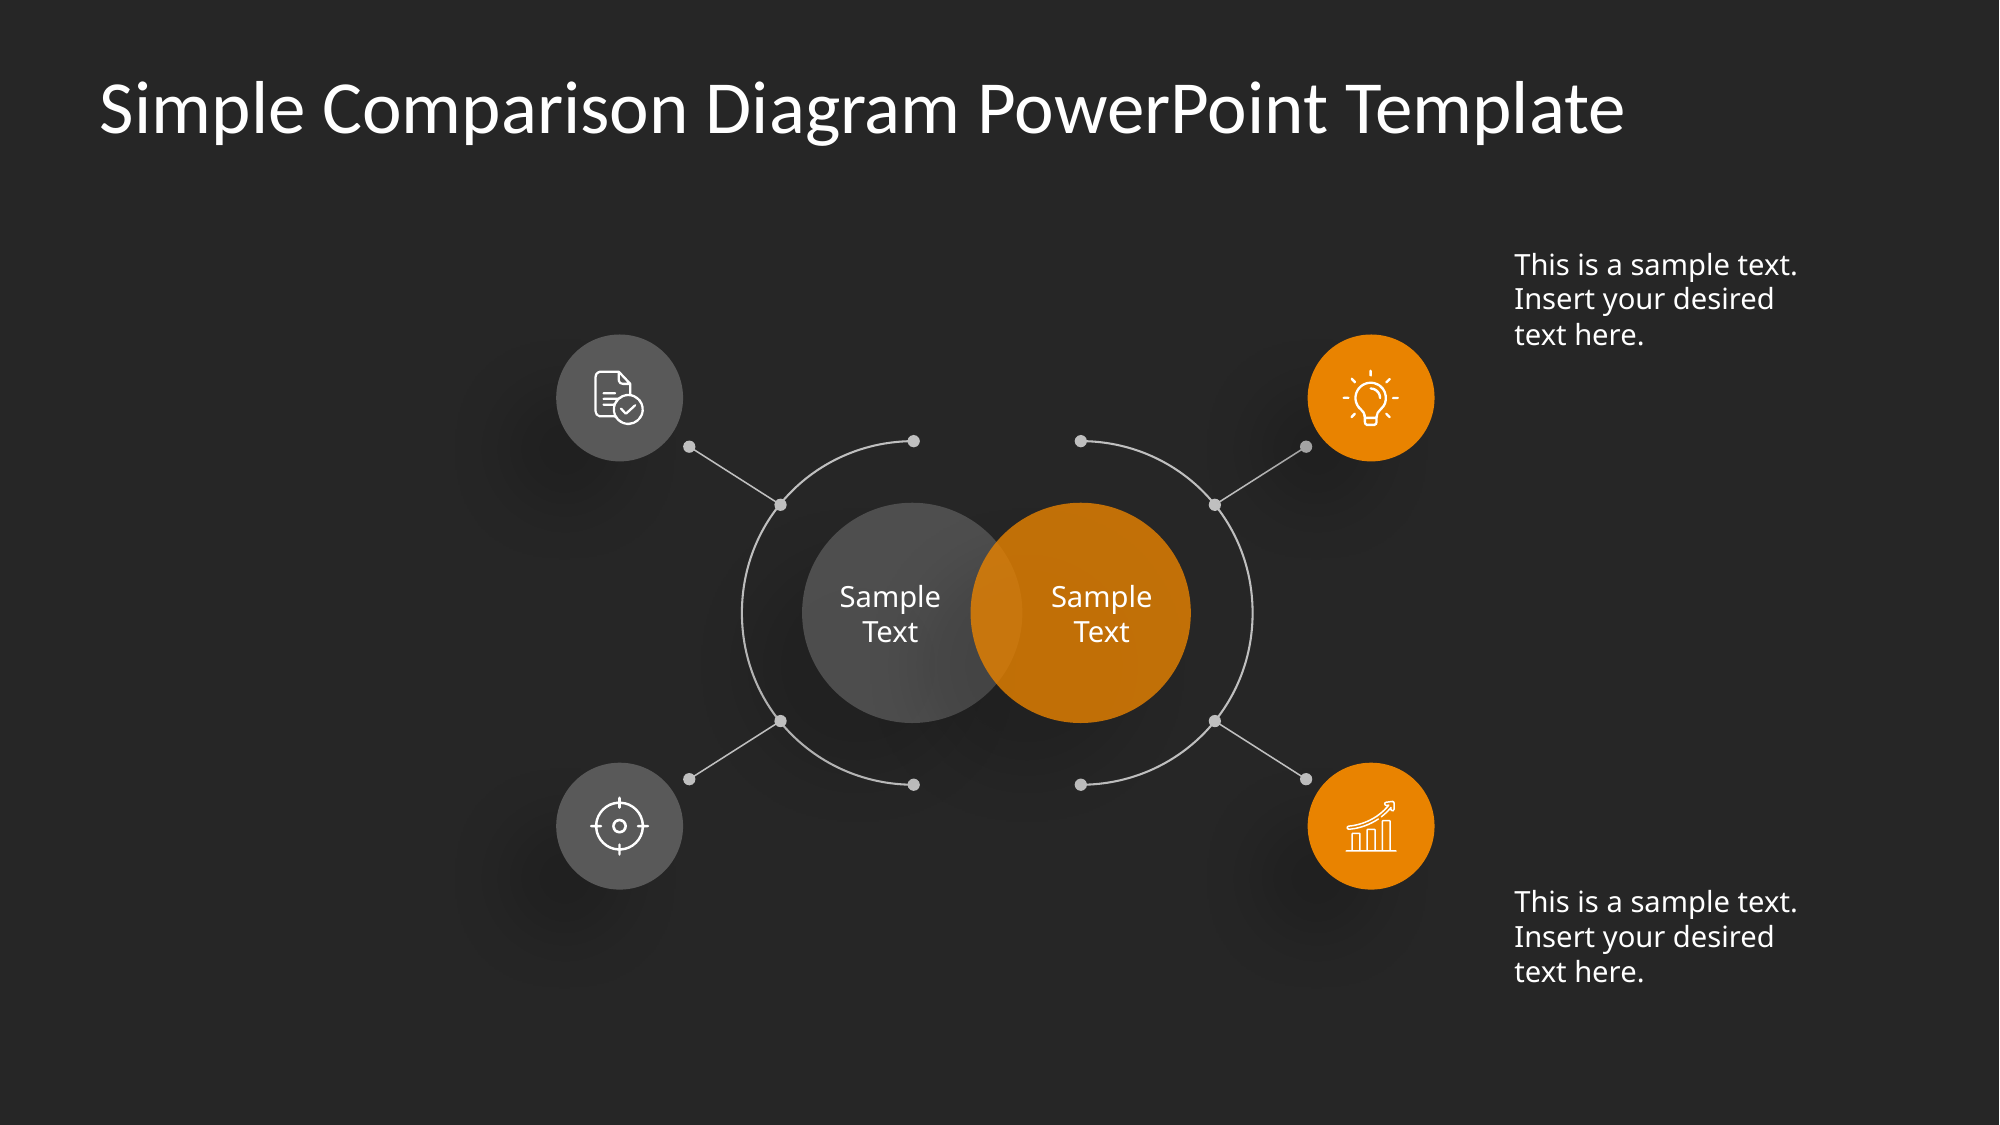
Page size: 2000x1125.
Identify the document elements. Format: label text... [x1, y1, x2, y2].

text_box This is a sample text. Insert your desired text here. [1514, 883, 1810, 989]
text_box [968, 500, 1193, 726]
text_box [1342, 369, 1400, 427]
text_box [1305, 332, 1437, 464]
text_box [785, 434, 920, 553]
text_box [909, 787, 920, 791]
text_box [799, 500, 994, 726]
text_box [594, 370, 645, 426]
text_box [589, 796, 650, 856]
text_box [1305, 760, 1437, 892]
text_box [689, 446, 781, 780]
title Simple Comparison Diagram PowerPoint Template [99, 45, 1900, 162]
text_box [554, 332, 686, 464]
text_box Sample Text [823, 578, 957, 649]
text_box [1214, 446, 1307, 780]
text_box [1074, 434, 1209, 791]
text_box This is a sample text. Insert your desired text here. [1514, 245, 1810, 351]
text_box [554, 760, 686, 892]
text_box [1345, 800, 1397, 852]
text_box Sample Text [1035, 578, 1169, 649]
